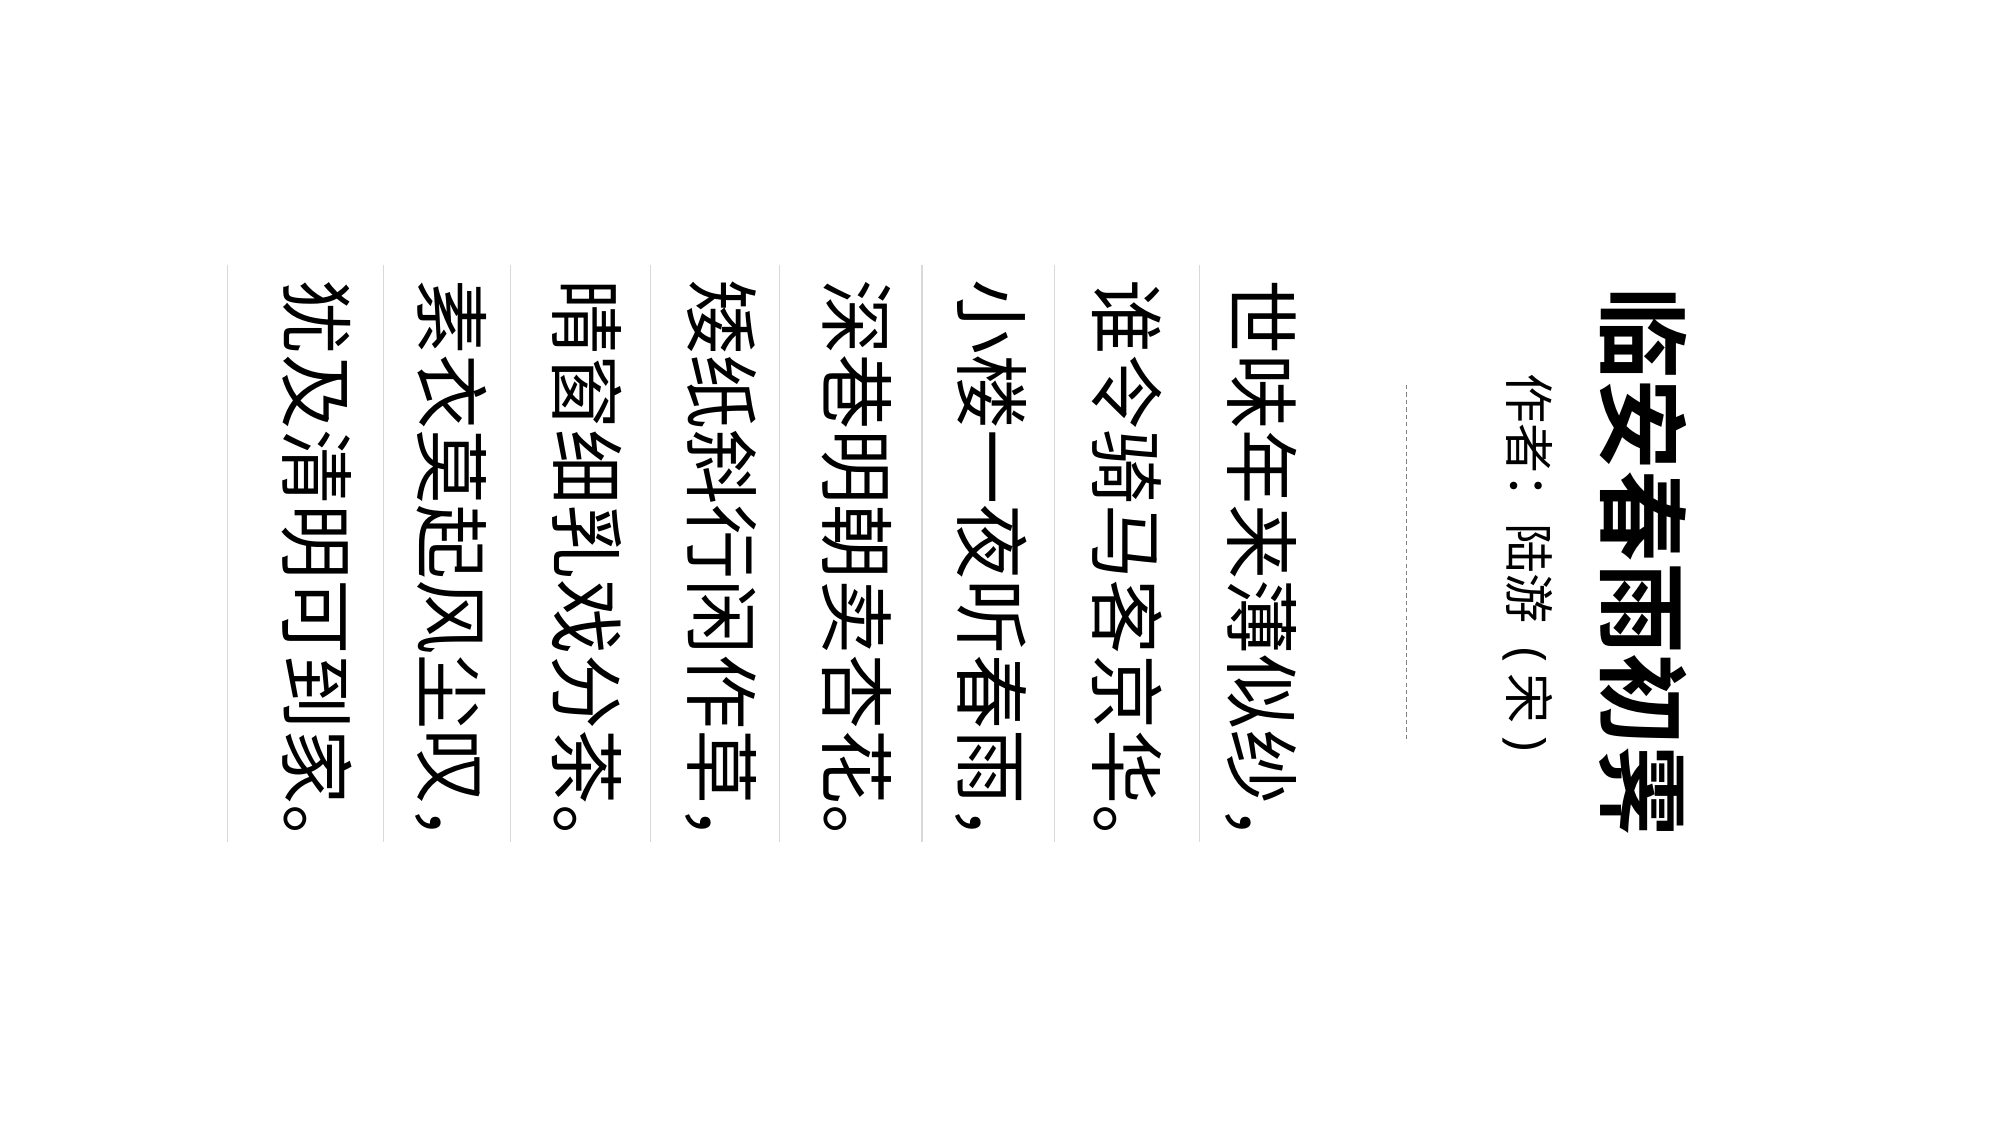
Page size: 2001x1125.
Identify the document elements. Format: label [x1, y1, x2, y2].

text_box [227, 264, 1763, 896]
